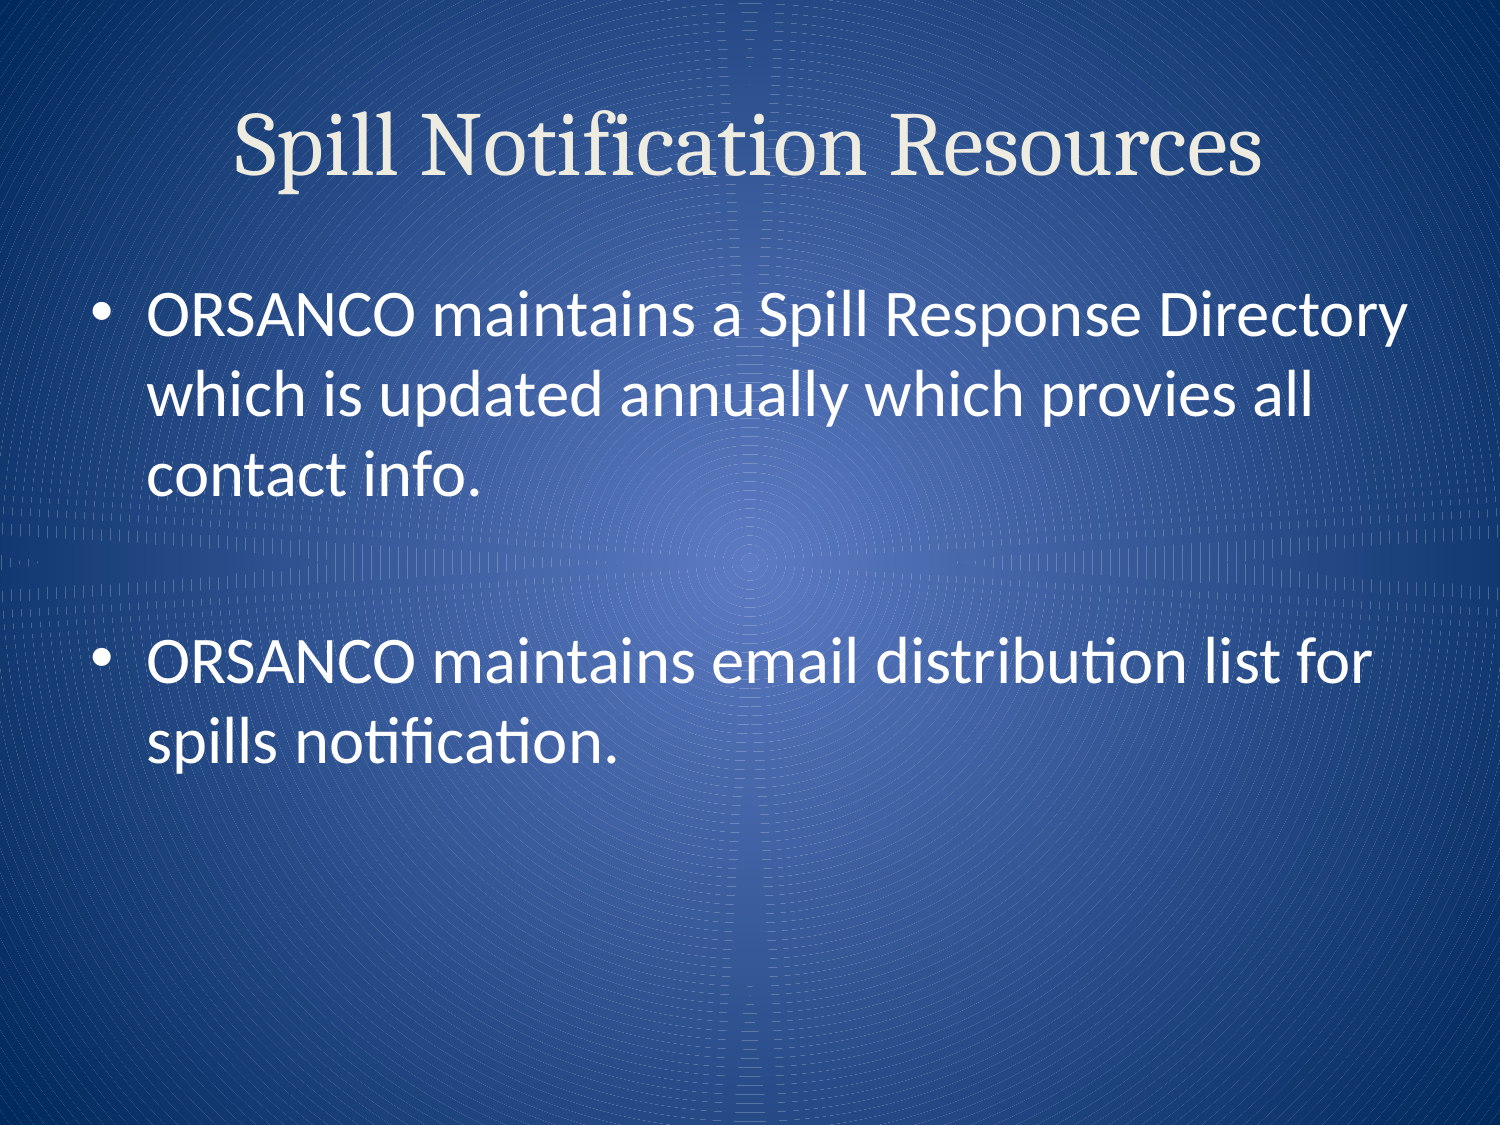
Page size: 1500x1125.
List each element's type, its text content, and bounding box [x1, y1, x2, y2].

title Spill Notification Resources [75, 45, 1425, 233]
list ORSANCO maintains a Spill Response Directory which is updated annually which provies all contact info. ORSANCO maintains email distribution list for spills notification. [75, 262, 1425, 1005]
